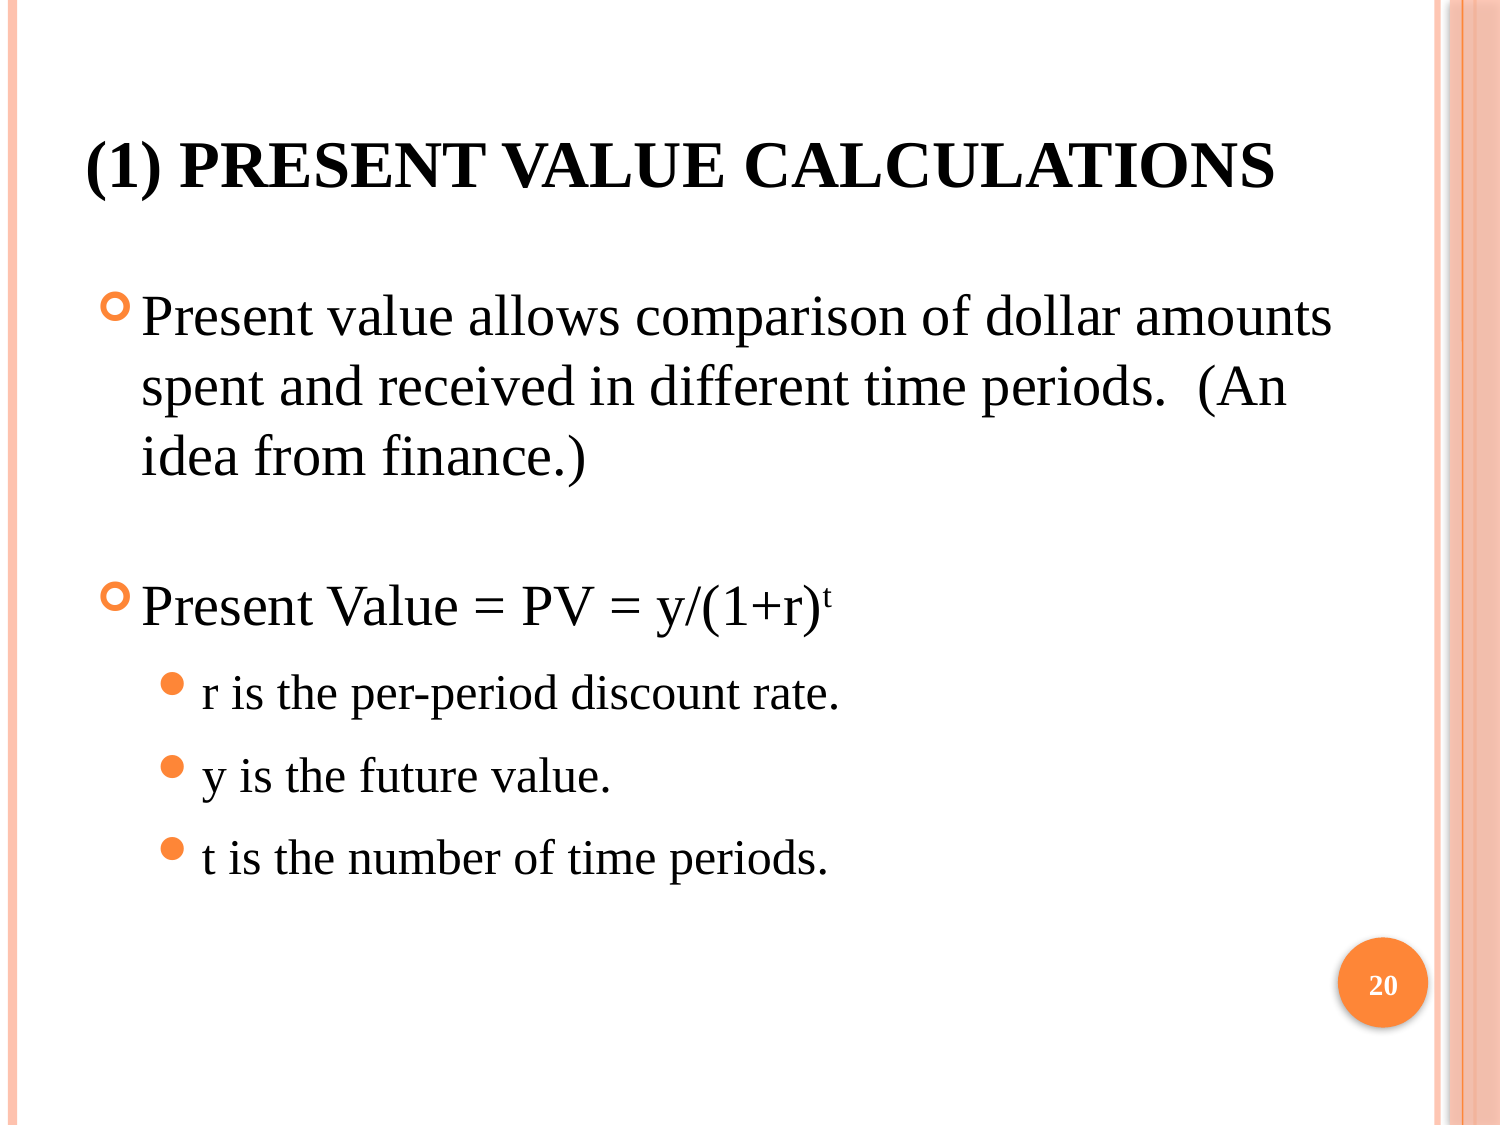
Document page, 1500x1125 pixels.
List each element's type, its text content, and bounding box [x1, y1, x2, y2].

list Present value allows comparison of dollar amounts spent and received in different time periods. (An idea from finance.) Present Value = PV = y/(1+r)t r is the per-period discount rate. y is the future value. t is the number of time periods. [81, 269, 1384, 997]
slide_number 20 [1333, 940, 1434, 1026]
title (1) PRESENT VALUE CALCULATIONS [70, 54, 1408, 268]
